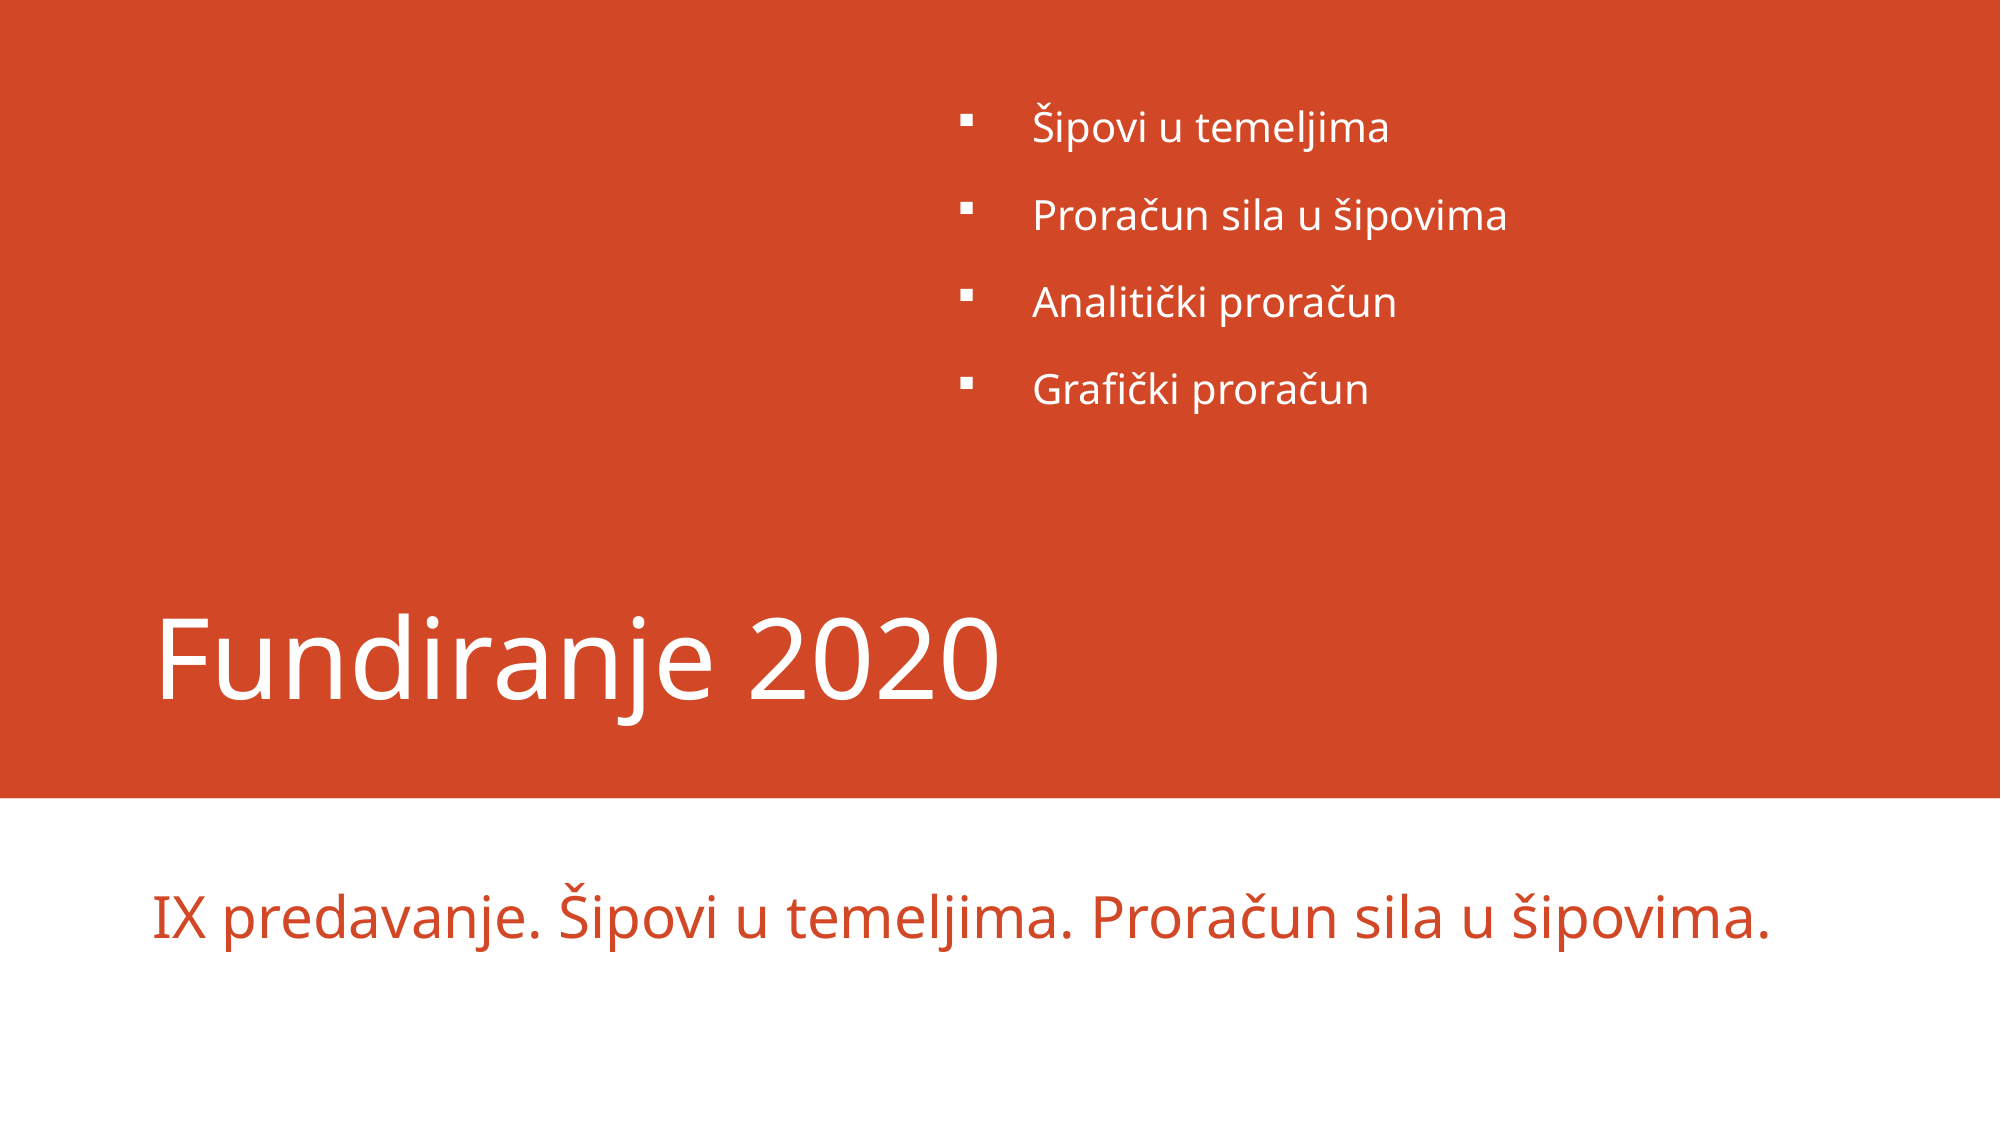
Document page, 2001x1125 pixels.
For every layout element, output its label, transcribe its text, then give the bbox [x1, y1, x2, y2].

text_box Šipovi u temeljima Proračun sila u šipovima Analitički proračun Grafički proračun [942, 68, 1971, 654]
title Fundiranje 2020 [137, 338, 1863, 730]
subtitle IX predavanje. Šipovi u temeljima. Proračun sila u šipovima. [137, 838, 1863, 1025]
